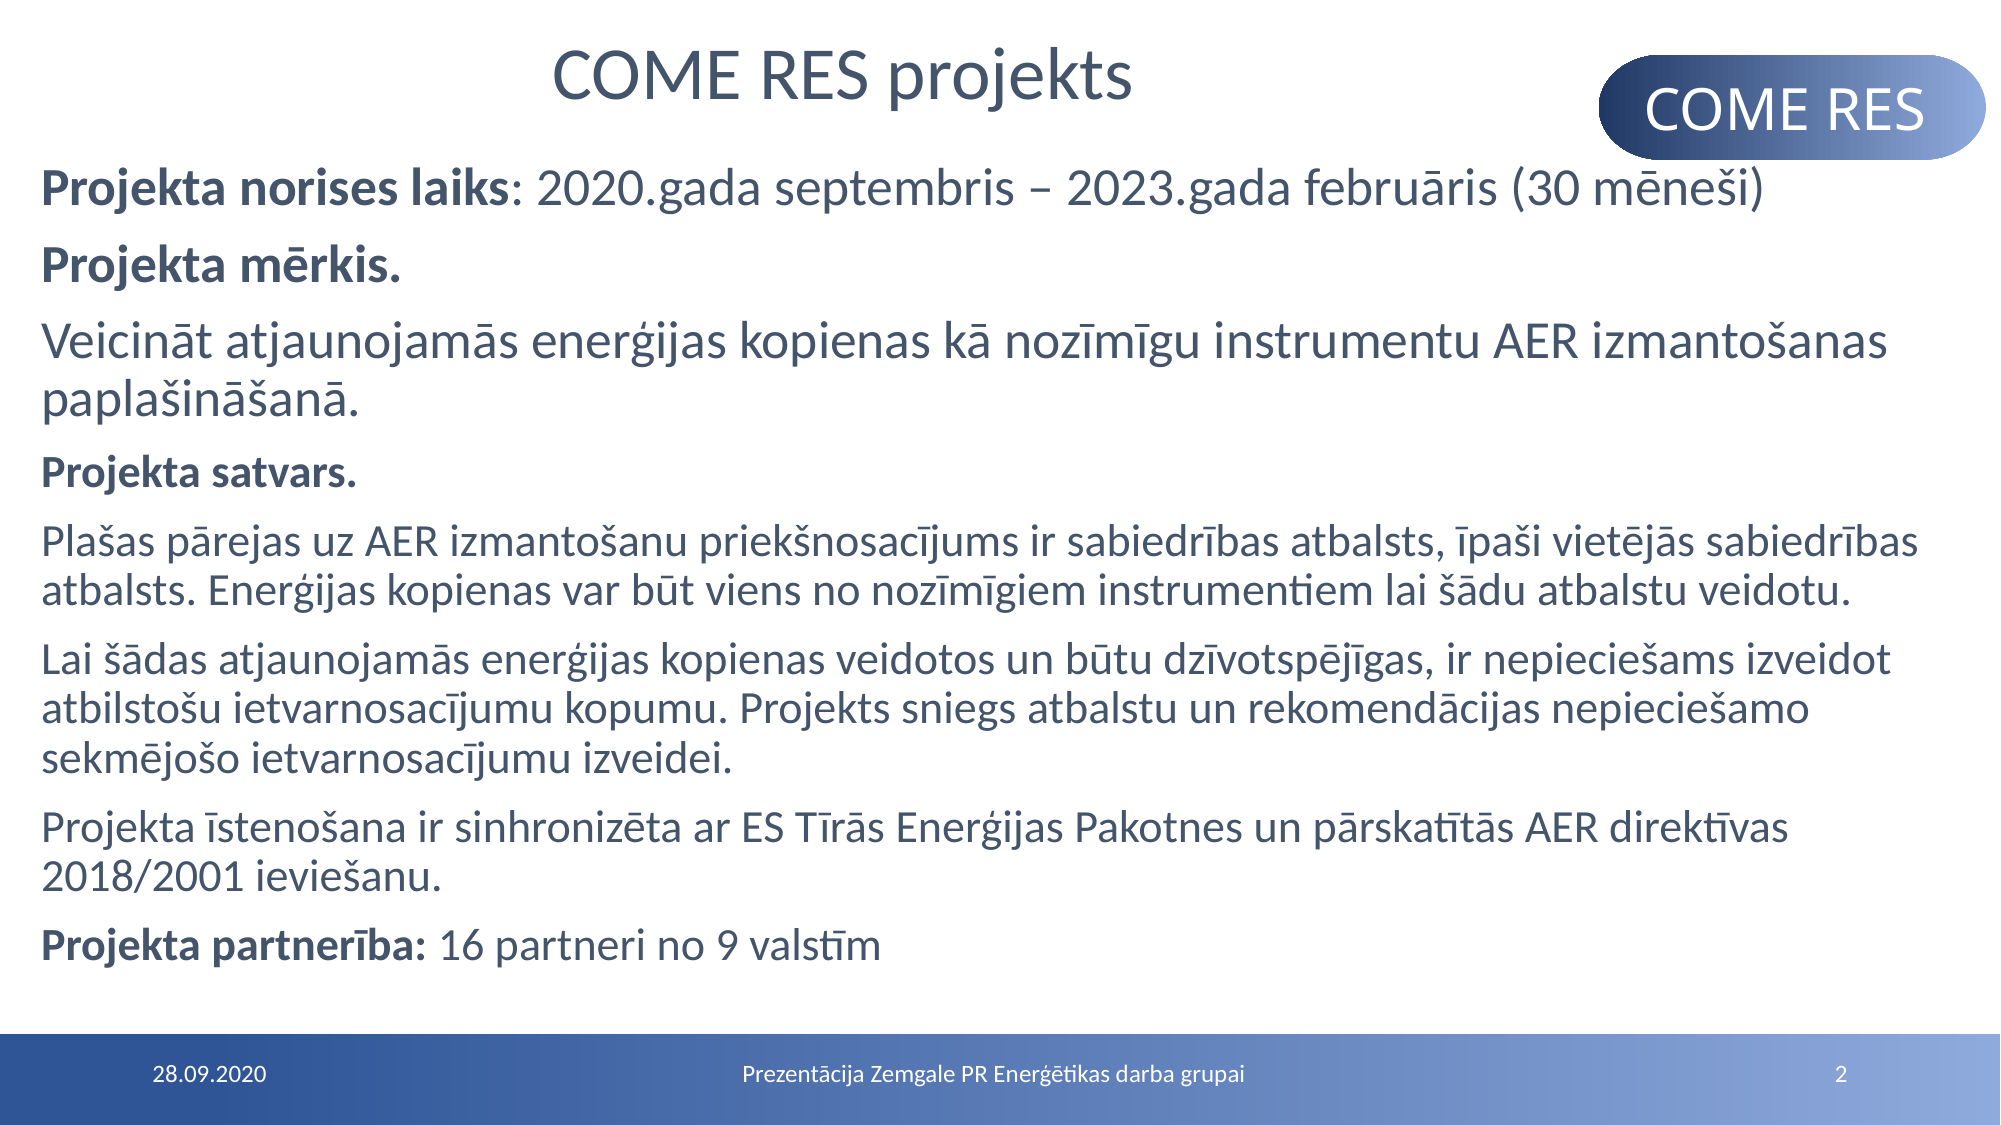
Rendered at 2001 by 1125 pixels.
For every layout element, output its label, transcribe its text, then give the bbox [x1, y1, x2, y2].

list Projekta norises laiks: 2020.gada septembris – 2023.gada februāris (30 mēneši) Projekta mērkis. Veicināt atjaunojamās enerģijas kopienas kā nozīmīgu instrumentu AER izmantošanas paplašināšanā. Projekta satvars. Plašas pārejas uz AER izmantošanu priekšnosacījums ir sabiedrības atbalsts, īpaši vietējās sabiedrības atbalsts. Enerģijas kopienas var būt viens no nozīmīgiem instrumentiem lai šādu atbalstu veidotu. Lai šādas atjaunojamās enerģijas kopienas veidotos un būtu dzīvotspējīgas, ir nepieciešams izveidot atbilstošu ietvarnosacījumu kopumu. Projekts sniegs atbalstu un rekomendācijas nepieciešamo sekmējošo ietvarnosacījumu izveidei. Projekta īstenošana ir sinhronizēta ar ES Tīrās Enerģijas Pakotnes un pārskatītās AER direktīvas 2018/2001 ieviešanu. Projekta partnerība: 16 partneri no 9 valstīm [25, 151, 1970, 1015]
slide_number 2 [1412, 1042, 1863, 1103]
footer Prezentācija Zemgale PR Enerģētikas darba grupai [662, 1042, 1338, 1103]
title COME RES projekts [137, 0, 1550, 151]
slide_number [137, 1042, 588, 1103]
